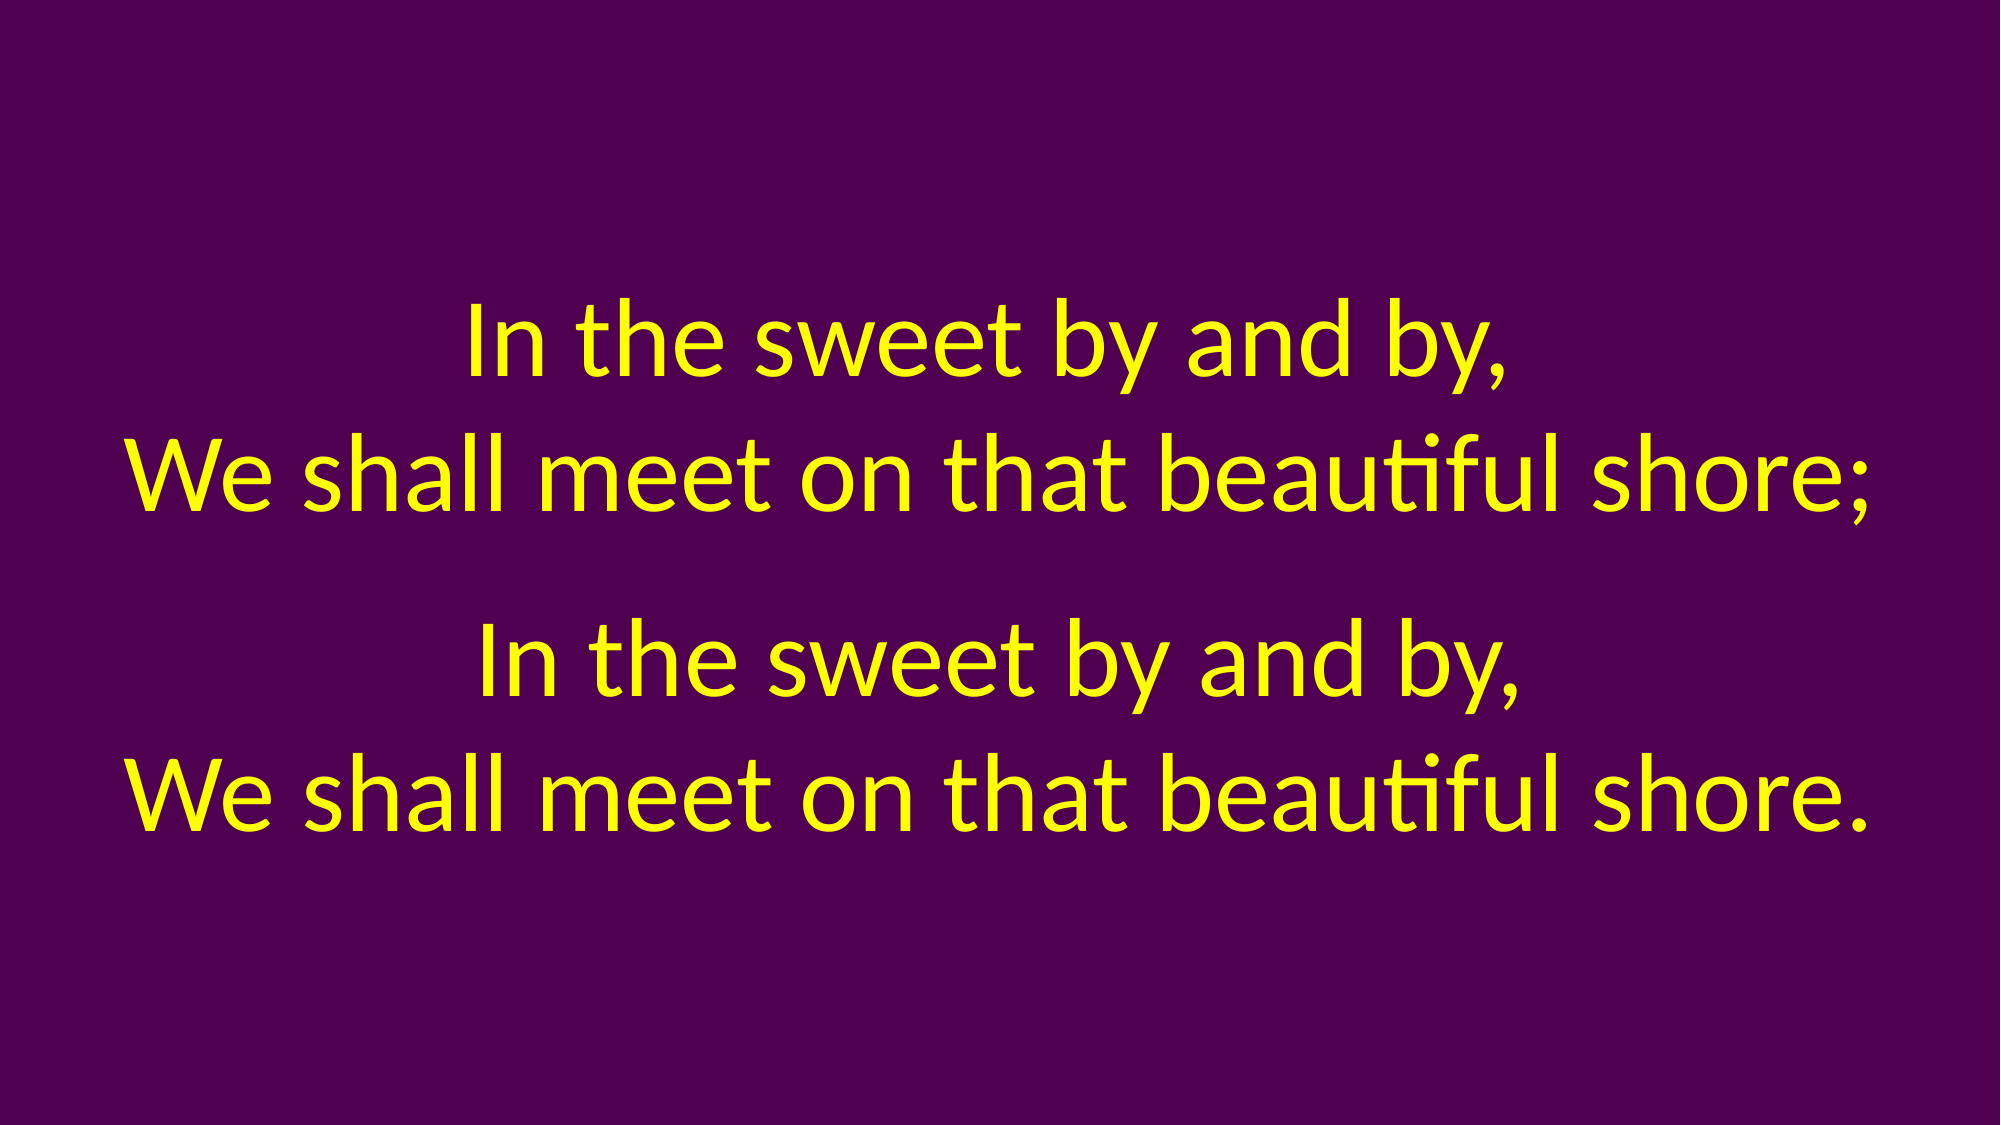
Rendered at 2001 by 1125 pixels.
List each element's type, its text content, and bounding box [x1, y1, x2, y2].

text_box In the sweet by and by, We shall meet on that beautiful shore; In the sweet by and by, We shall meet on that beautiful shore. [0, 257, 2000, 862]
